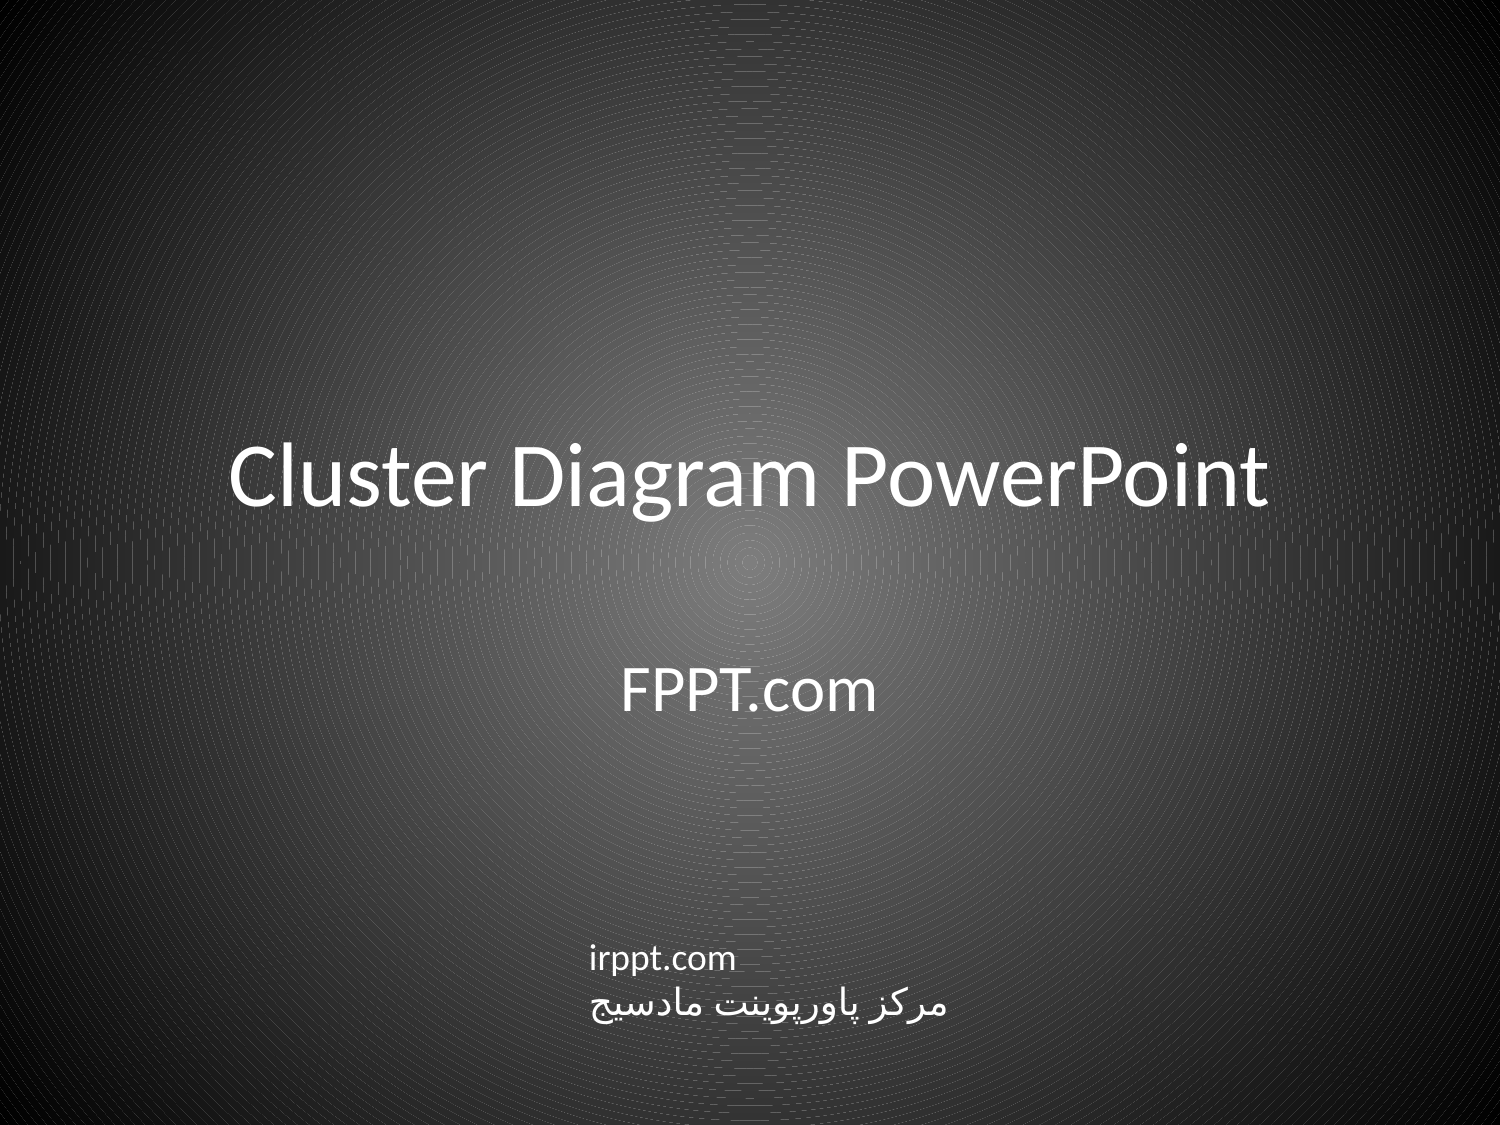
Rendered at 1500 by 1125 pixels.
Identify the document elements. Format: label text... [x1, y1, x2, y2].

subtitle FPPT.com [225, 637, 1275, 925]
text_box irppt.com مرکز پاورپوینت مادسیج [574, 925, 1325, 1031]
title Cluster Diagram PowerPoint [112, 349, 1388, 591]
